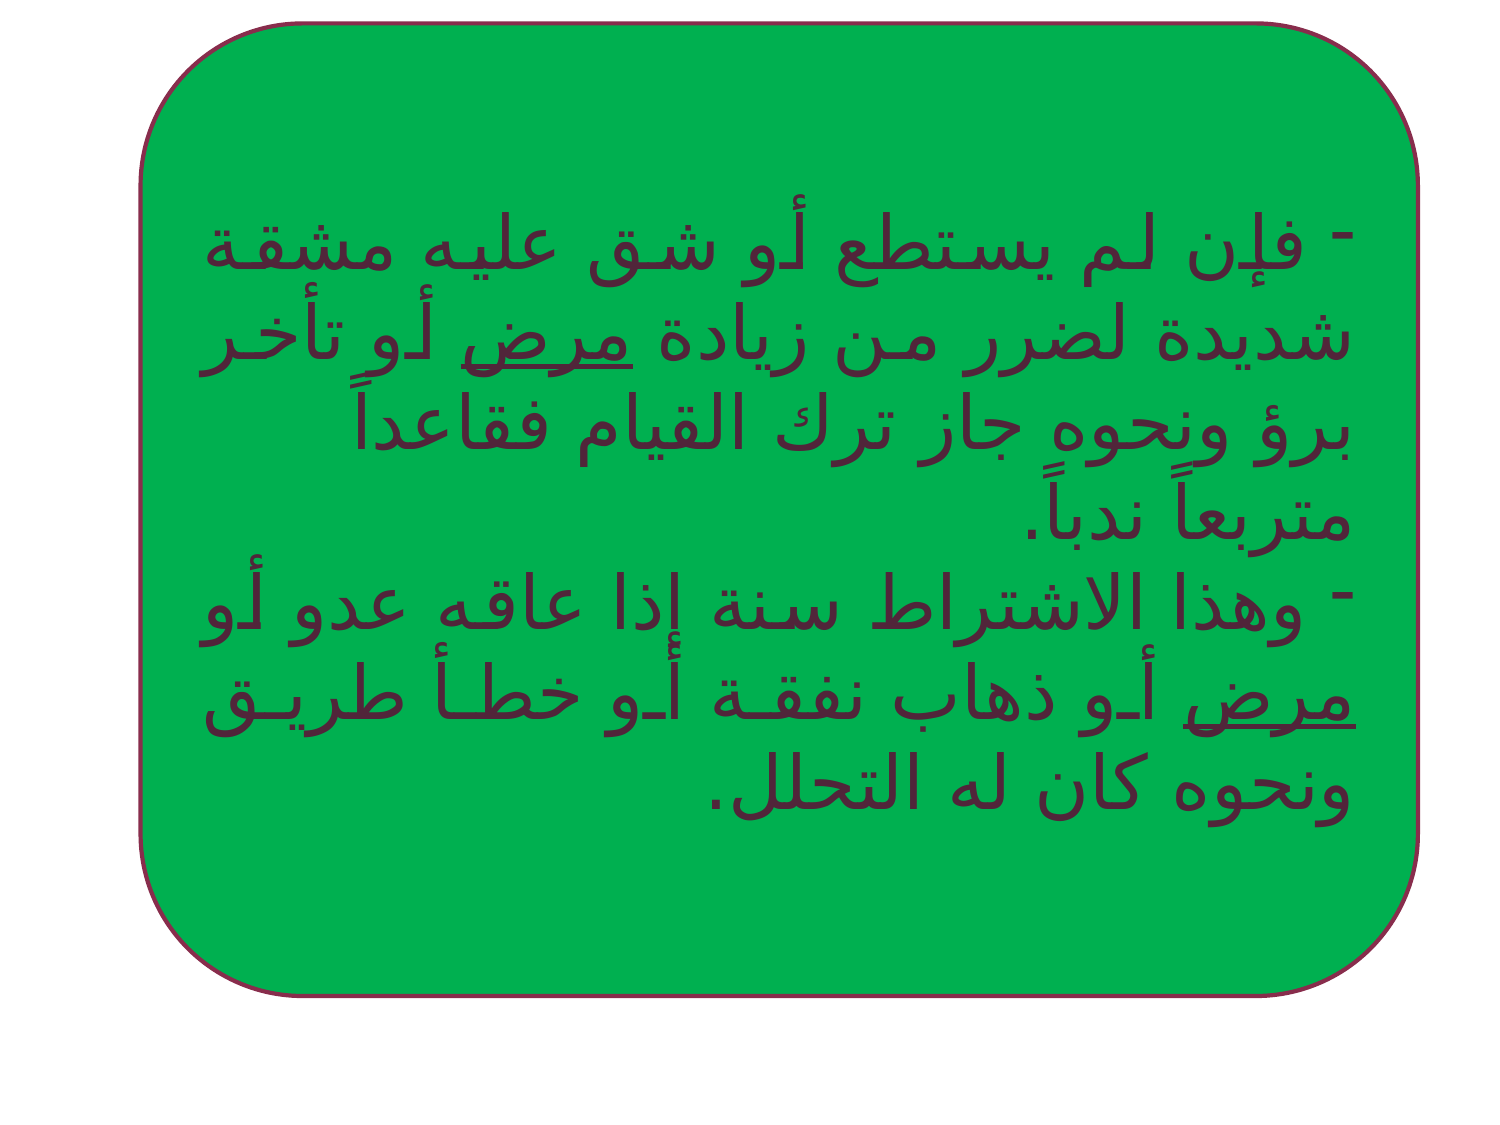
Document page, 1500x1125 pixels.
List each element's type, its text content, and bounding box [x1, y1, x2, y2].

text_box فإن لم يستطع أو شق عليه مشقة شديدة لضرر من زيادة مرض أو تأخر برؤ ونحوه جاز ترك القيام فقاعداً متربعاً ندباً. وهذا الاشتراط سنة إذا عاقه عدو أو مرض أو ذهاب نفقة أو خطأ طريق ونحوه كان له التحلل. [138, 21, 1421, 999]
